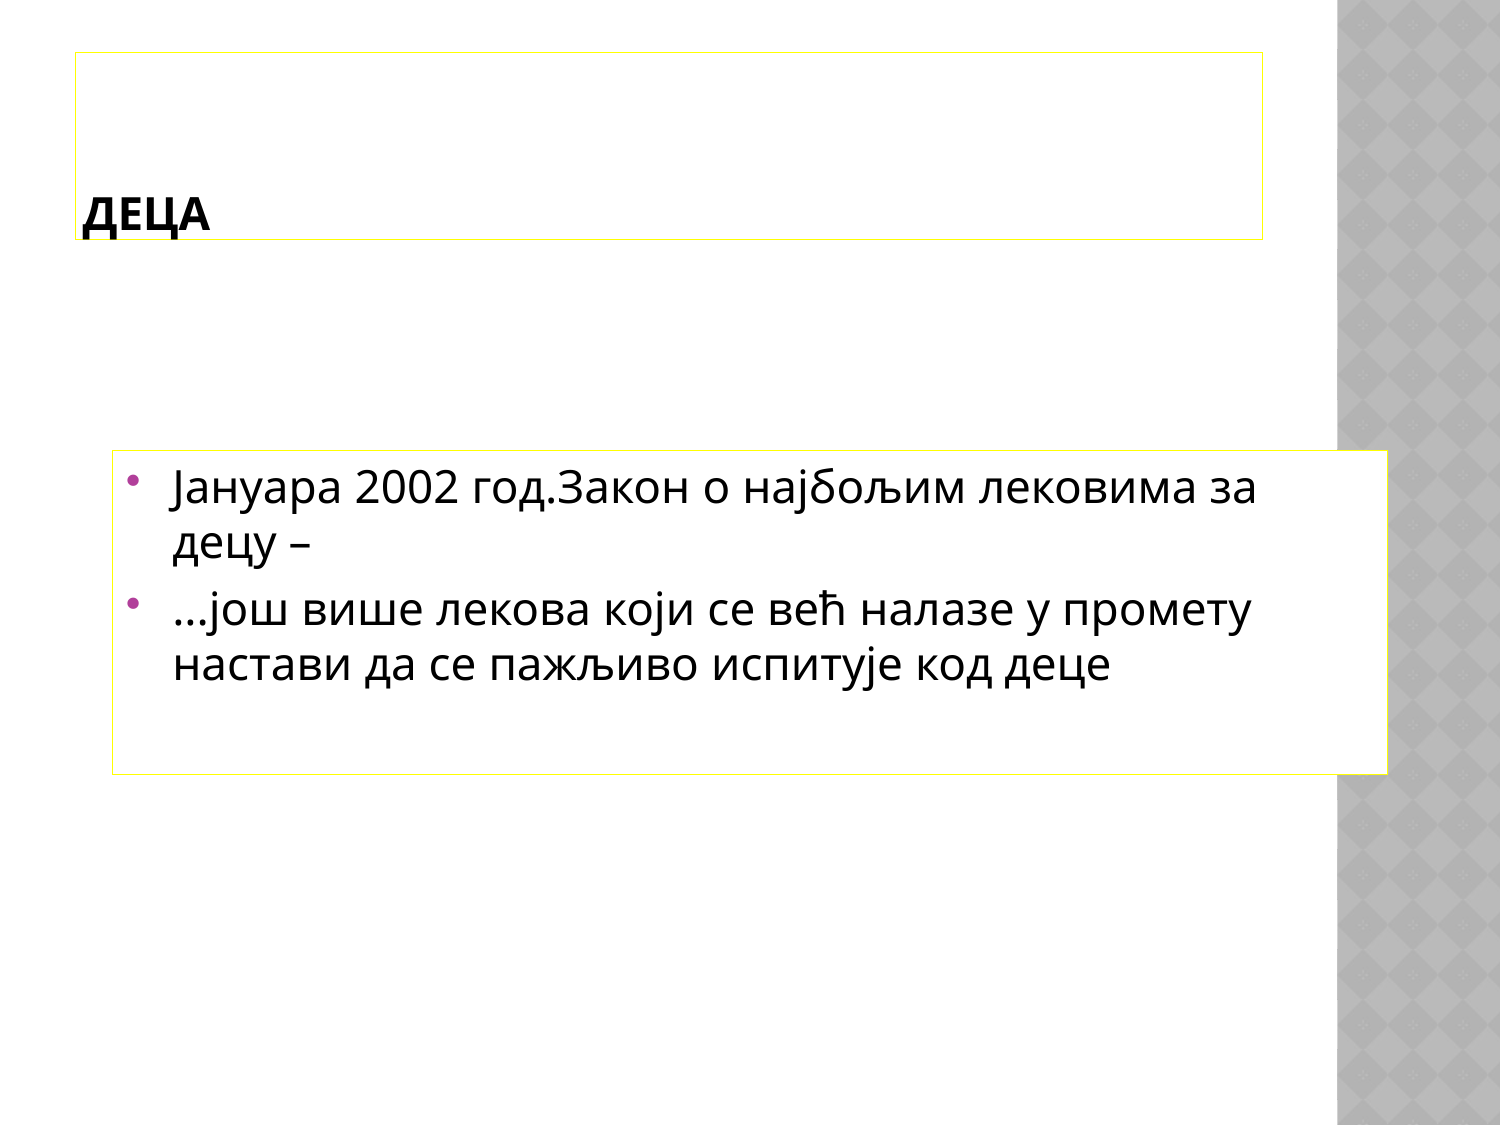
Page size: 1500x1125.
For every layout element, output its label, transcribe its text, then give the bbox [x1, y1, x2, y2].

title ДЕЦА [75, 52, 1263, 240]
list Јануара 2002 год.Закон о најбољим лековима за децу – ...још више лекова који се већ налазе у промету настави да се пажљиво испитује код деце [112, 450, 1388, 775]
